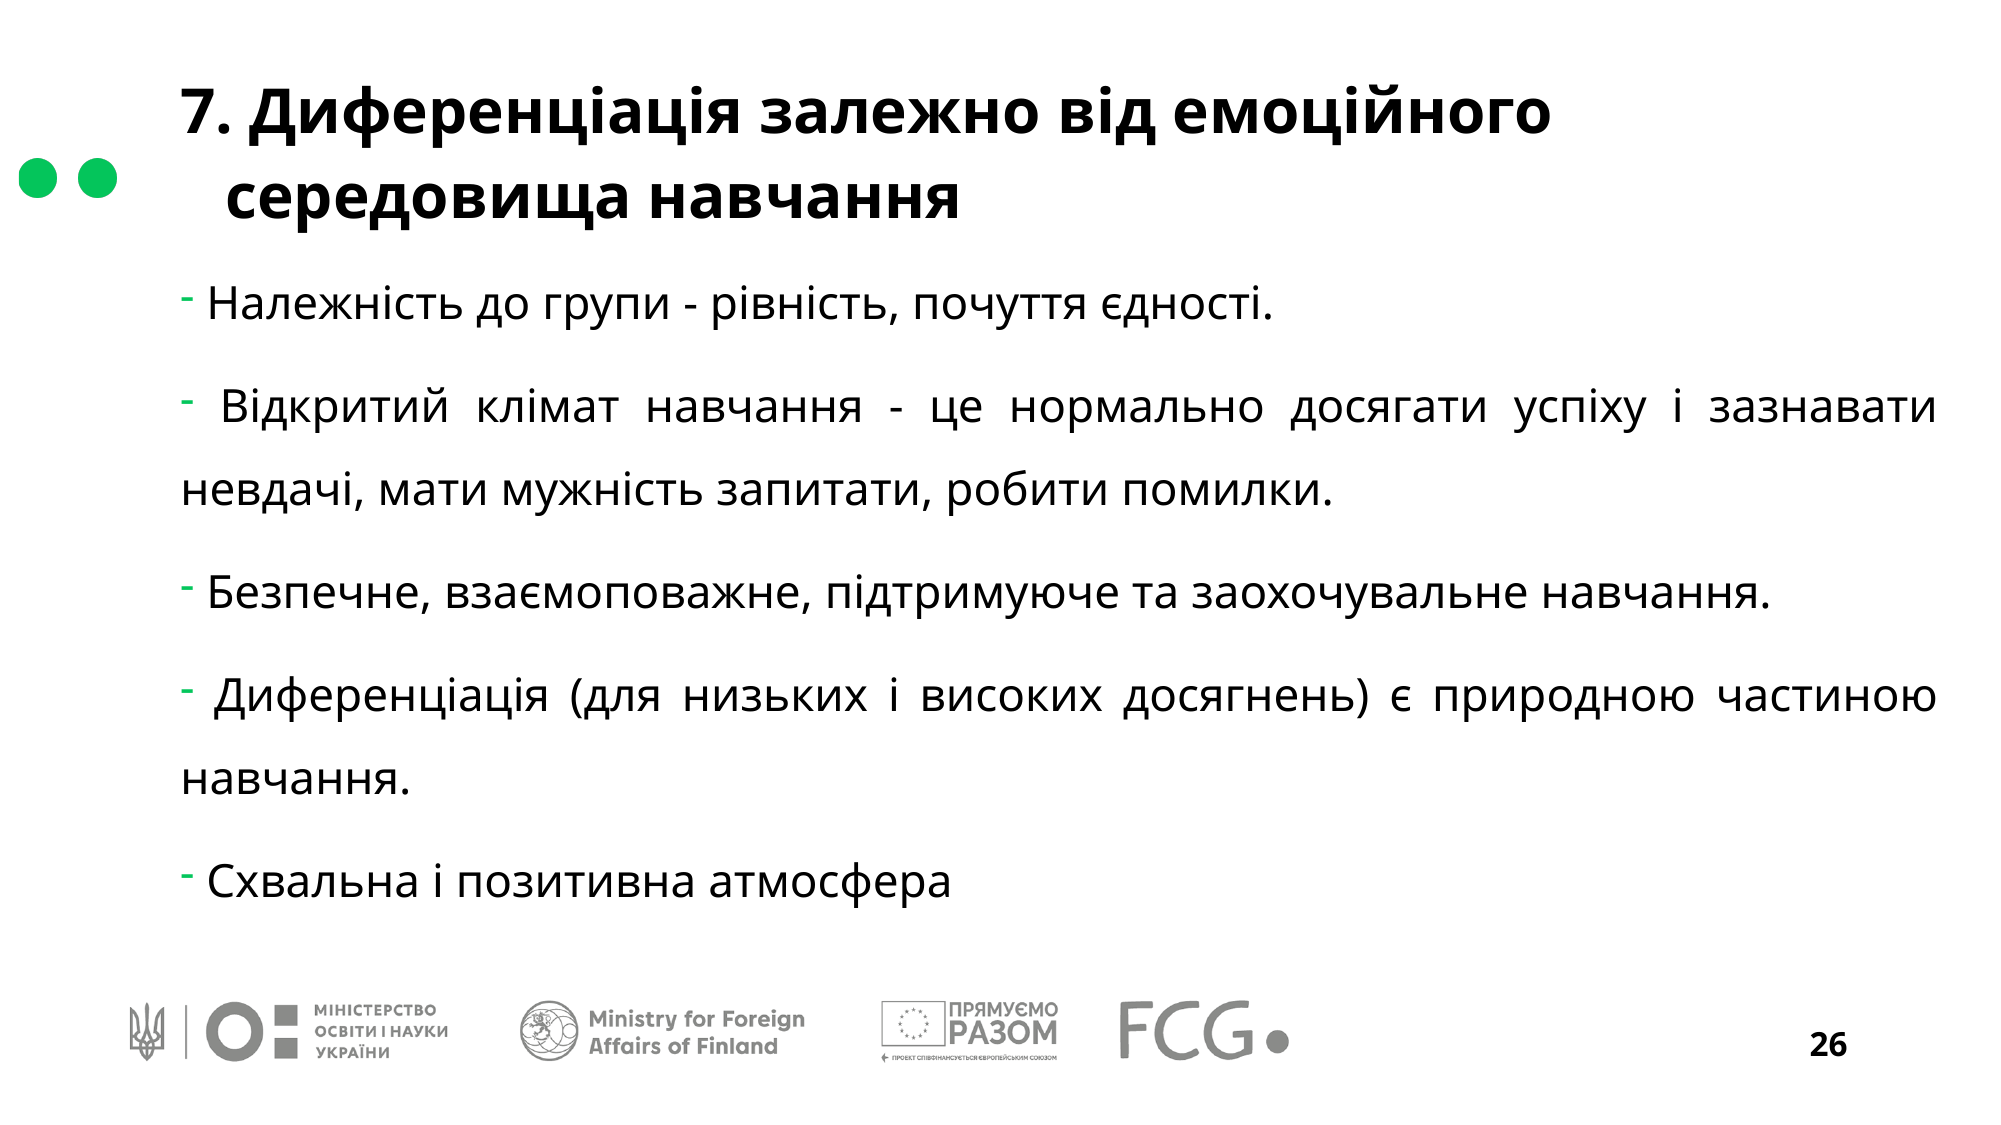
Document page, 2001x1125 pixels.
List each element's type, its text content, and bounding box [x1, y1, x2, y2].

picture [42, 940, 1374, 1125]
picture [18, 158, 117, 198]
list Належність до групи - рівність, почуття єдності. Відкритий клімат навчання - це нормально досягати успіху і зазнавати невдачі, мати мужність запитати, робити помилки. Безпечне, взаємоповажне, підтримуюче та заохочувальне навчання. Диференціація (для низьких і високих досягнень) є природною частиною навчання. Схвальна і позитивна атмосфера [165, 239, 1955, 1014]
slide_number 26 [1736, 1015, 1863, 1076]
title 7. Диференціація залежно від емоційного середовища навчання [165, 52, 1955, 239]
